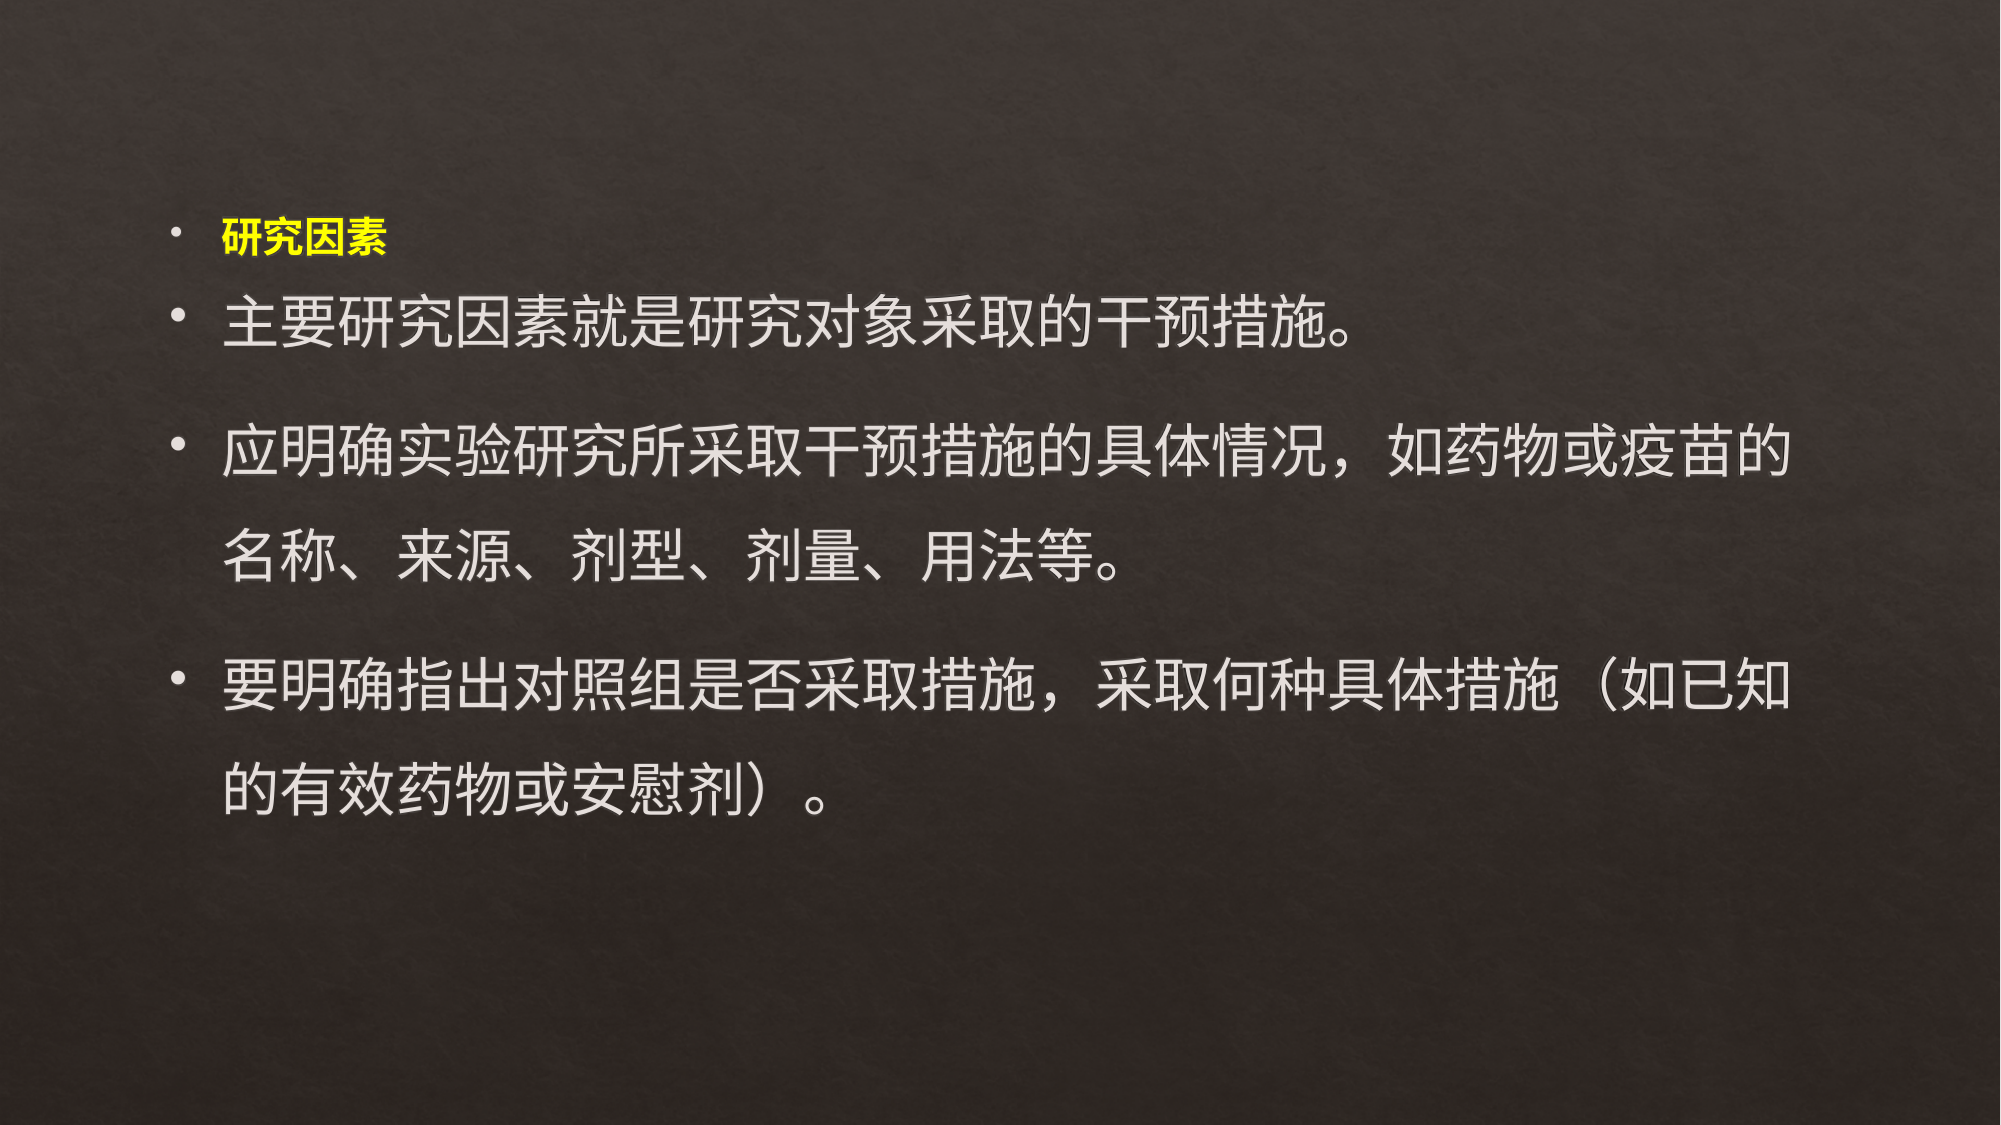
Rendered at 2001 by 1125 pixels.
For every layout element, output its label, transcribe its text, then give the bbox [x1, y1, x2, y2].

list 研究因素 主要研究因素就是研究对象采取的干预措施。 应明确实验研究所采取干预措施的具体情况，如药物或疫苗的名称、来源、剂型、剂量、用法等。 要明确指出对照组是否采取措施，采取何种具体措施（如已知的有效药物或安慰剂）。 [150, 107, 1849, 950]
